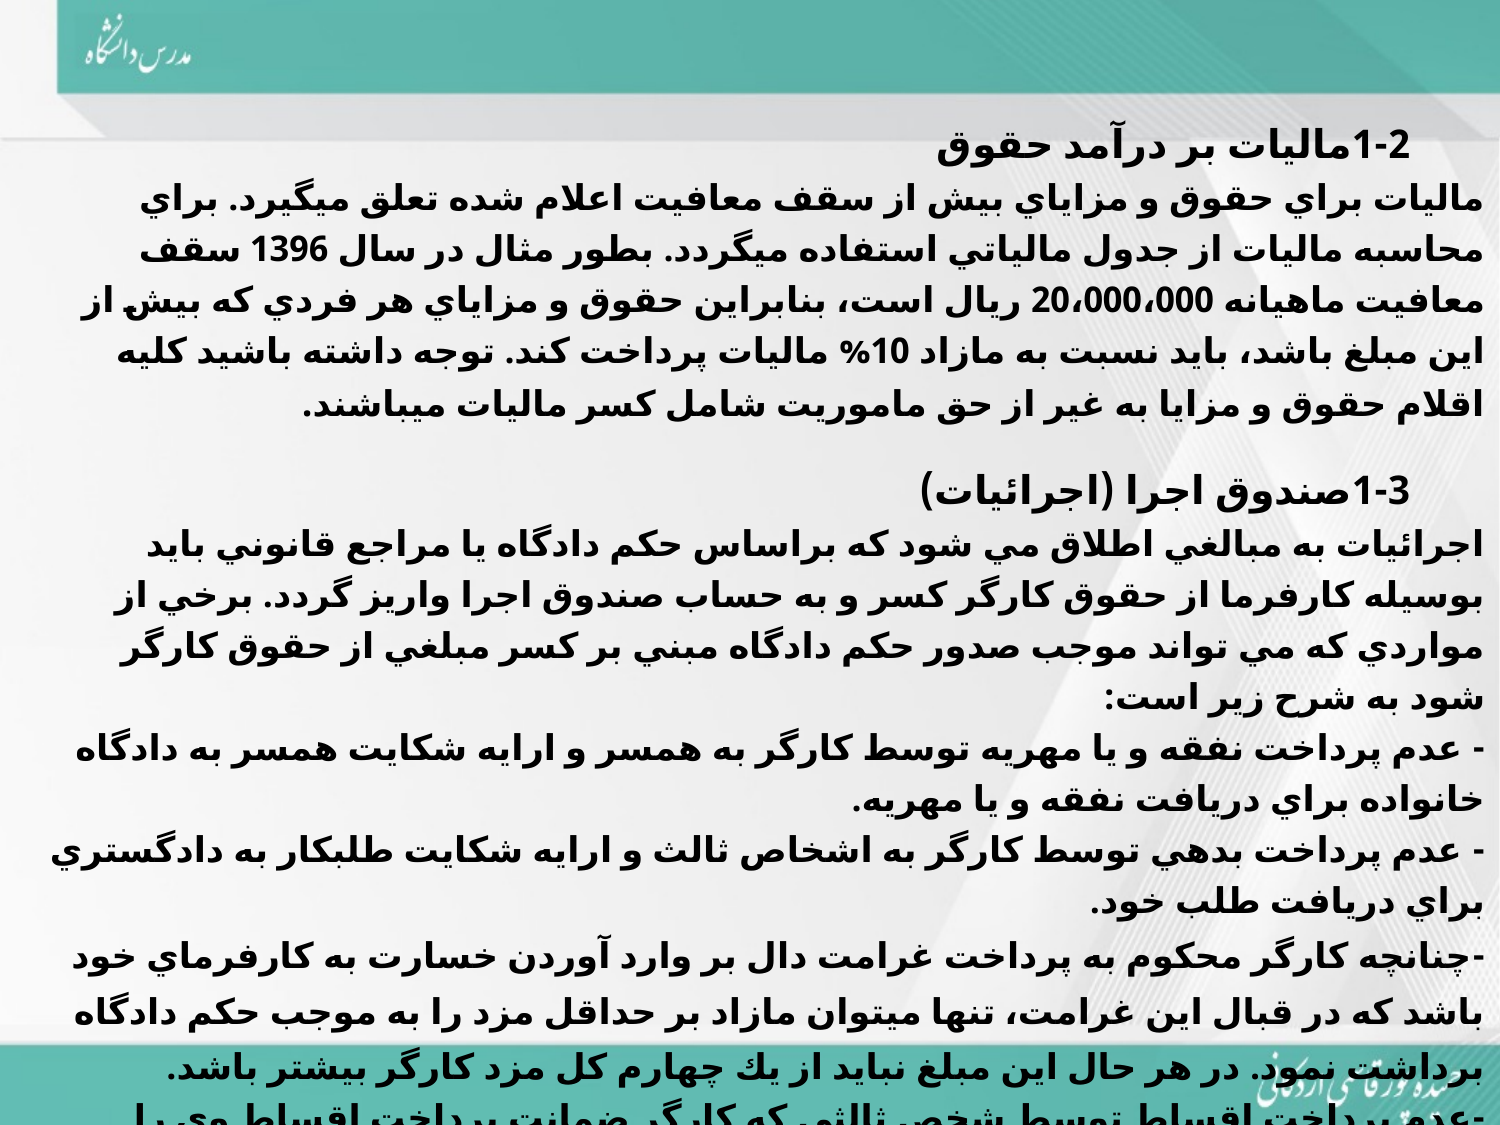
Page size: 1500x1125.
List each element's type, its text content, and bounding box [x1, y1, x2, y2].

text_box 1-2ماليات بر درآمد حقوق ماليات براي حقوق و مزاياي بيش از سقف معافيت اعلام شده تعلق مي­گيرد. براي محاسبه ماليات از جدول مالياتي استفاده مي­گردد. بطور مثال در سال 1396 سقف معافيت ماهيانه 20،000،000 ريال است، بنابراين حقوق و مزاياي هر فردي که بيش از اين مبلغ با­شد، بايد نسبت به مازاد 10% ماليات پرداخت کند. توجه داشته باشيد کليه اقلام حقوق و مزايا به غير از حق ماموريت شامل کسر ماليات مي­باشند. 1-3صندوق اجرا (اجرائيات) اجرائيات به مبالغي اطلاق مي شود که براساس حکم دادگاه يا مراجع قانوني بايد بوسيله کارفرما از حقوق کارگر کسر و به حساب صندوق اجرا واريز گردد. برخي از مواردي که مي تواند موجب صدور حکم دادگاه مبني بر کسر مبلغي از حقوق کارگر شود به شرح زير است: - عدم پرداخت نفقه و يا مهريه توسط کارگر به همسر و ارايه شکايت همسر به دادگاه خانواده براي دريافت نفقه و يا مهريه. - عدم پرداخت بدهي توسط کارگر به اشخاص ثالث و ارايه شکايت طلبکار به دادگستري براي دريافت طلب خود. -چنانچه كارگر محکوم به پرداخت غرامت دال بر وارد آوردن خسارت به كارفرماي خود باشد که در قبال اين غرامت، تنها مي­توان مازاد بر حداقل مزد را به موجب حكم دادگاه برداشت نمود. در هر حال اين مبلغ نبايد از يك چهارم كل مزد كارگر بيشتر باشد. -عدم پرداخت اقساط توسط شخص ثالثي که کارگر ضمانت پرداخت اقساط وي را متعهد شده باشد. -کارگر محکوم به پرداخت ديه باشد. [29, 101, 1500, 1125]
picture [0, 0, 1500, 1125]
